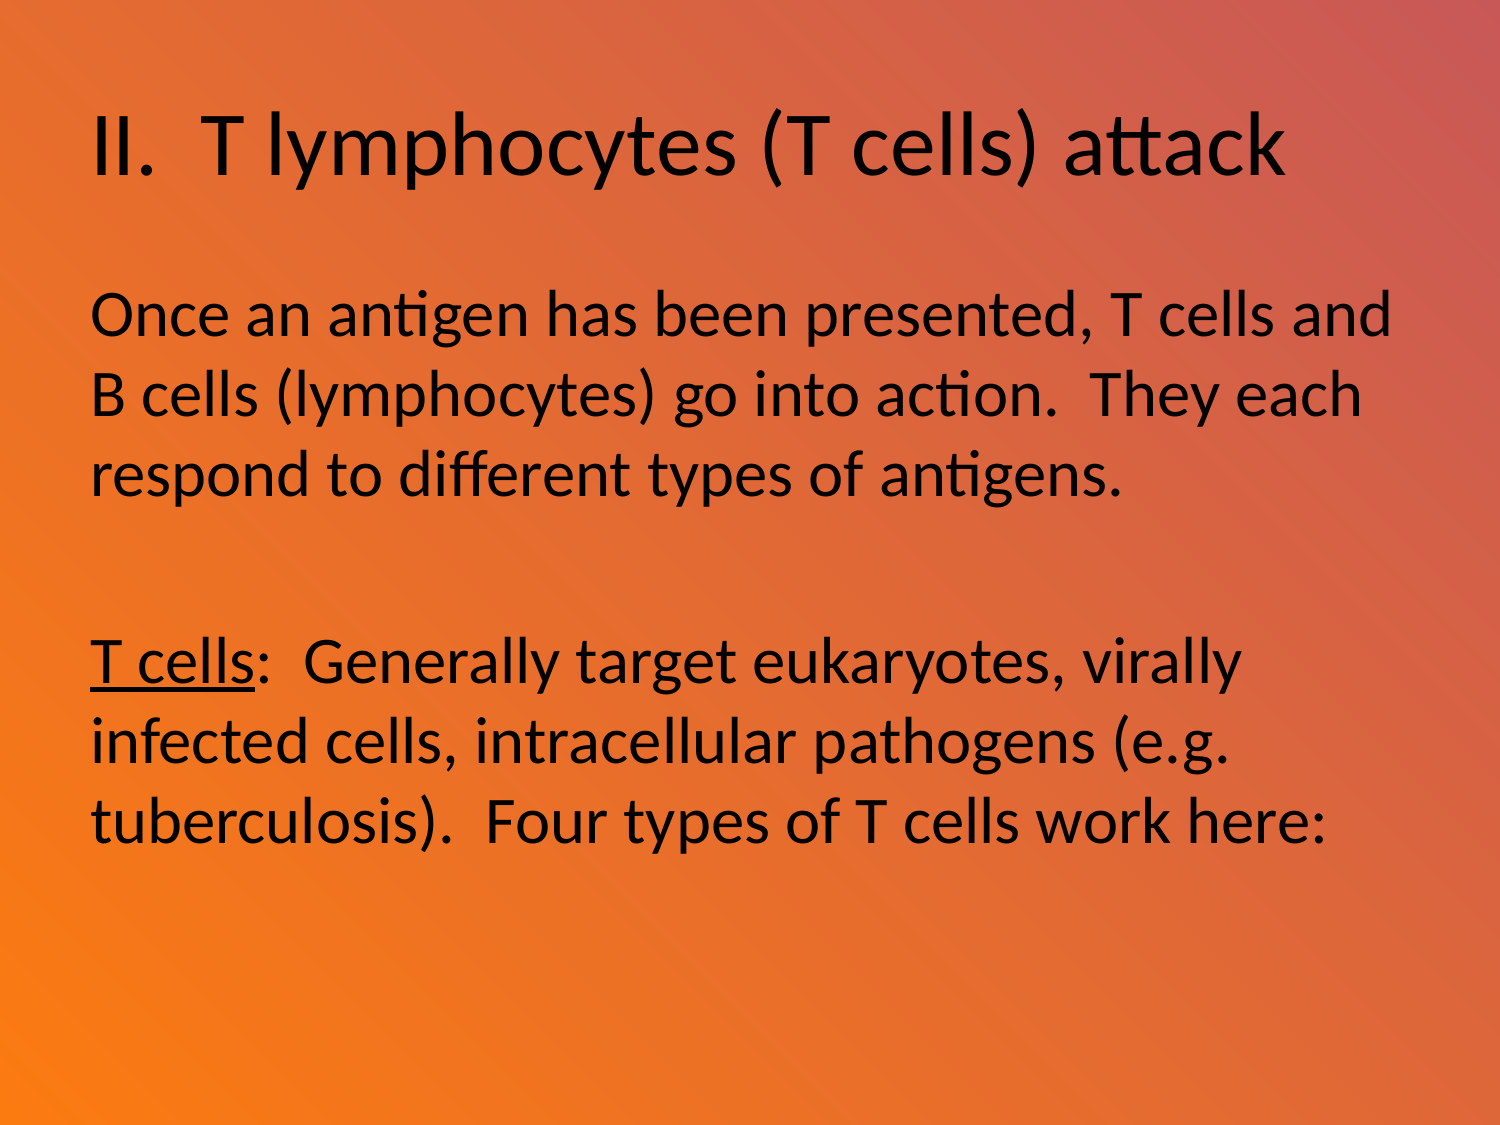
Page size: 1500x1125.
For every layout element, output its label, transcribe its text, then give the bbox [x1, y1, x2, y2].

title II. T lymphocytes (T cells) attack [75, 45, 1425, 233]
list Once an antigen has been presented, T cells and B cells (lymphocytes) go into action. They each respond to different types of antigens. T cells: Generally target eukaryotes, virally infected cells, intracellular pathogens (e.g. tuberculosis). Four types of T cells work here: [75, 262, 1425, 1005]
